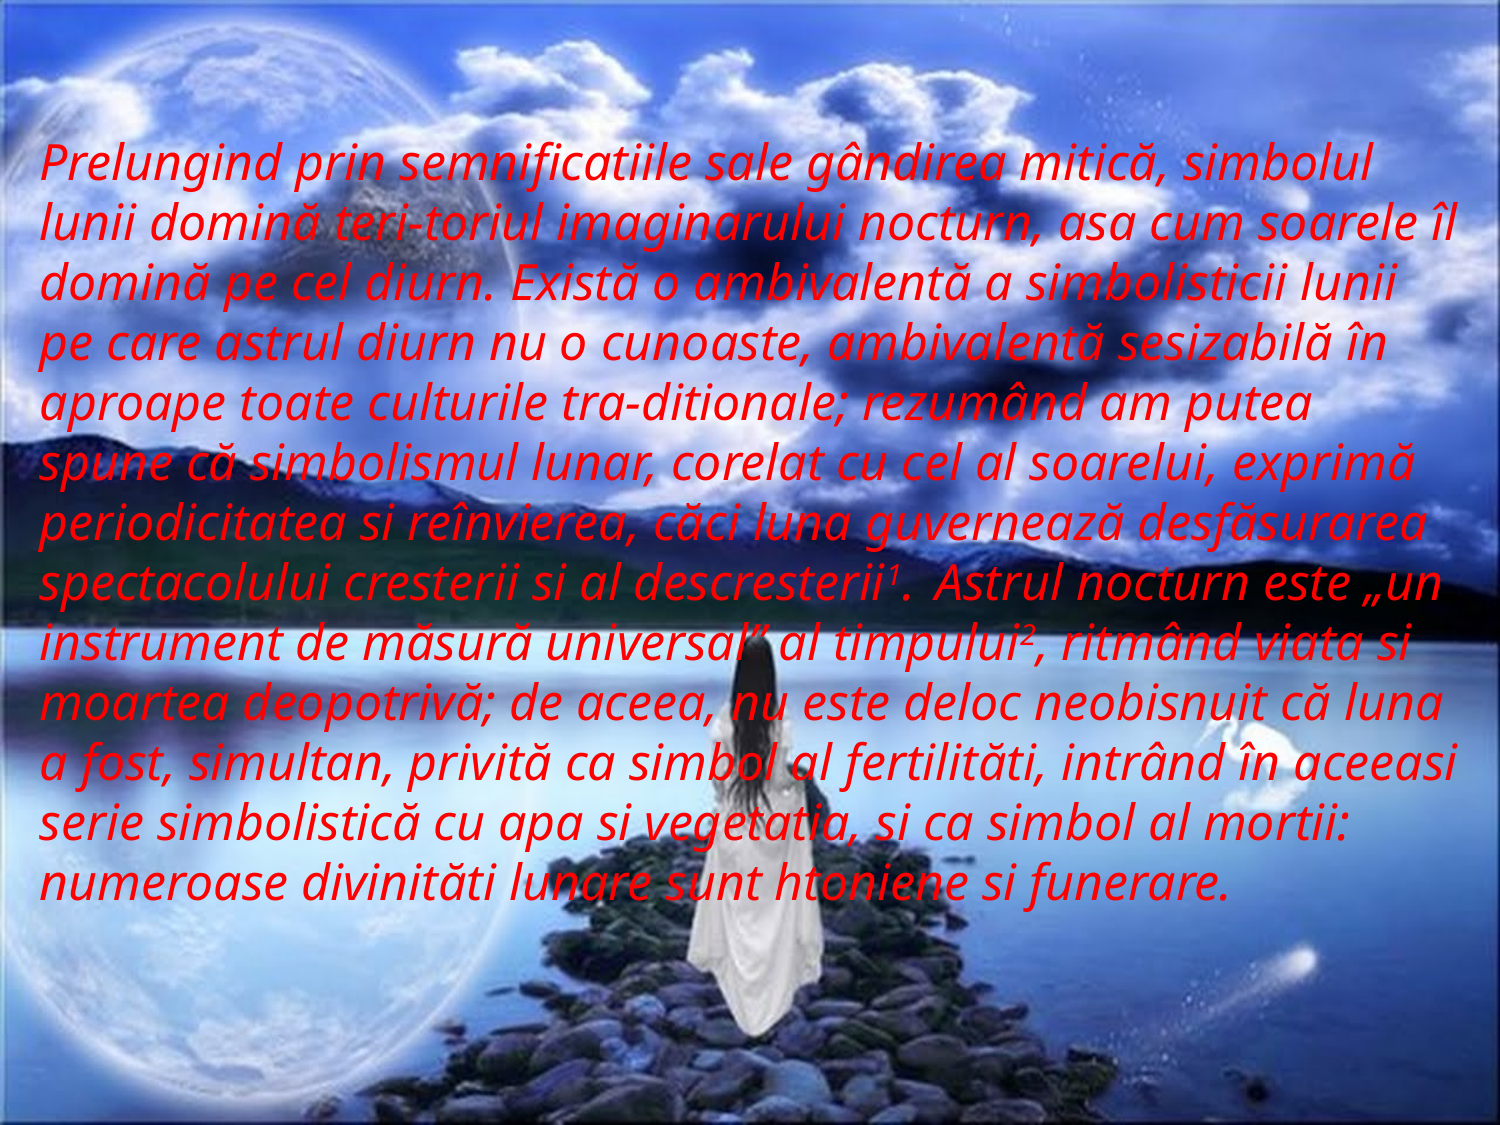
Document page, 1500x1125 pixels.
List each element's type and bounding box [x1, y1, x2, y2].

list [0, 0, 1500, 1125]
